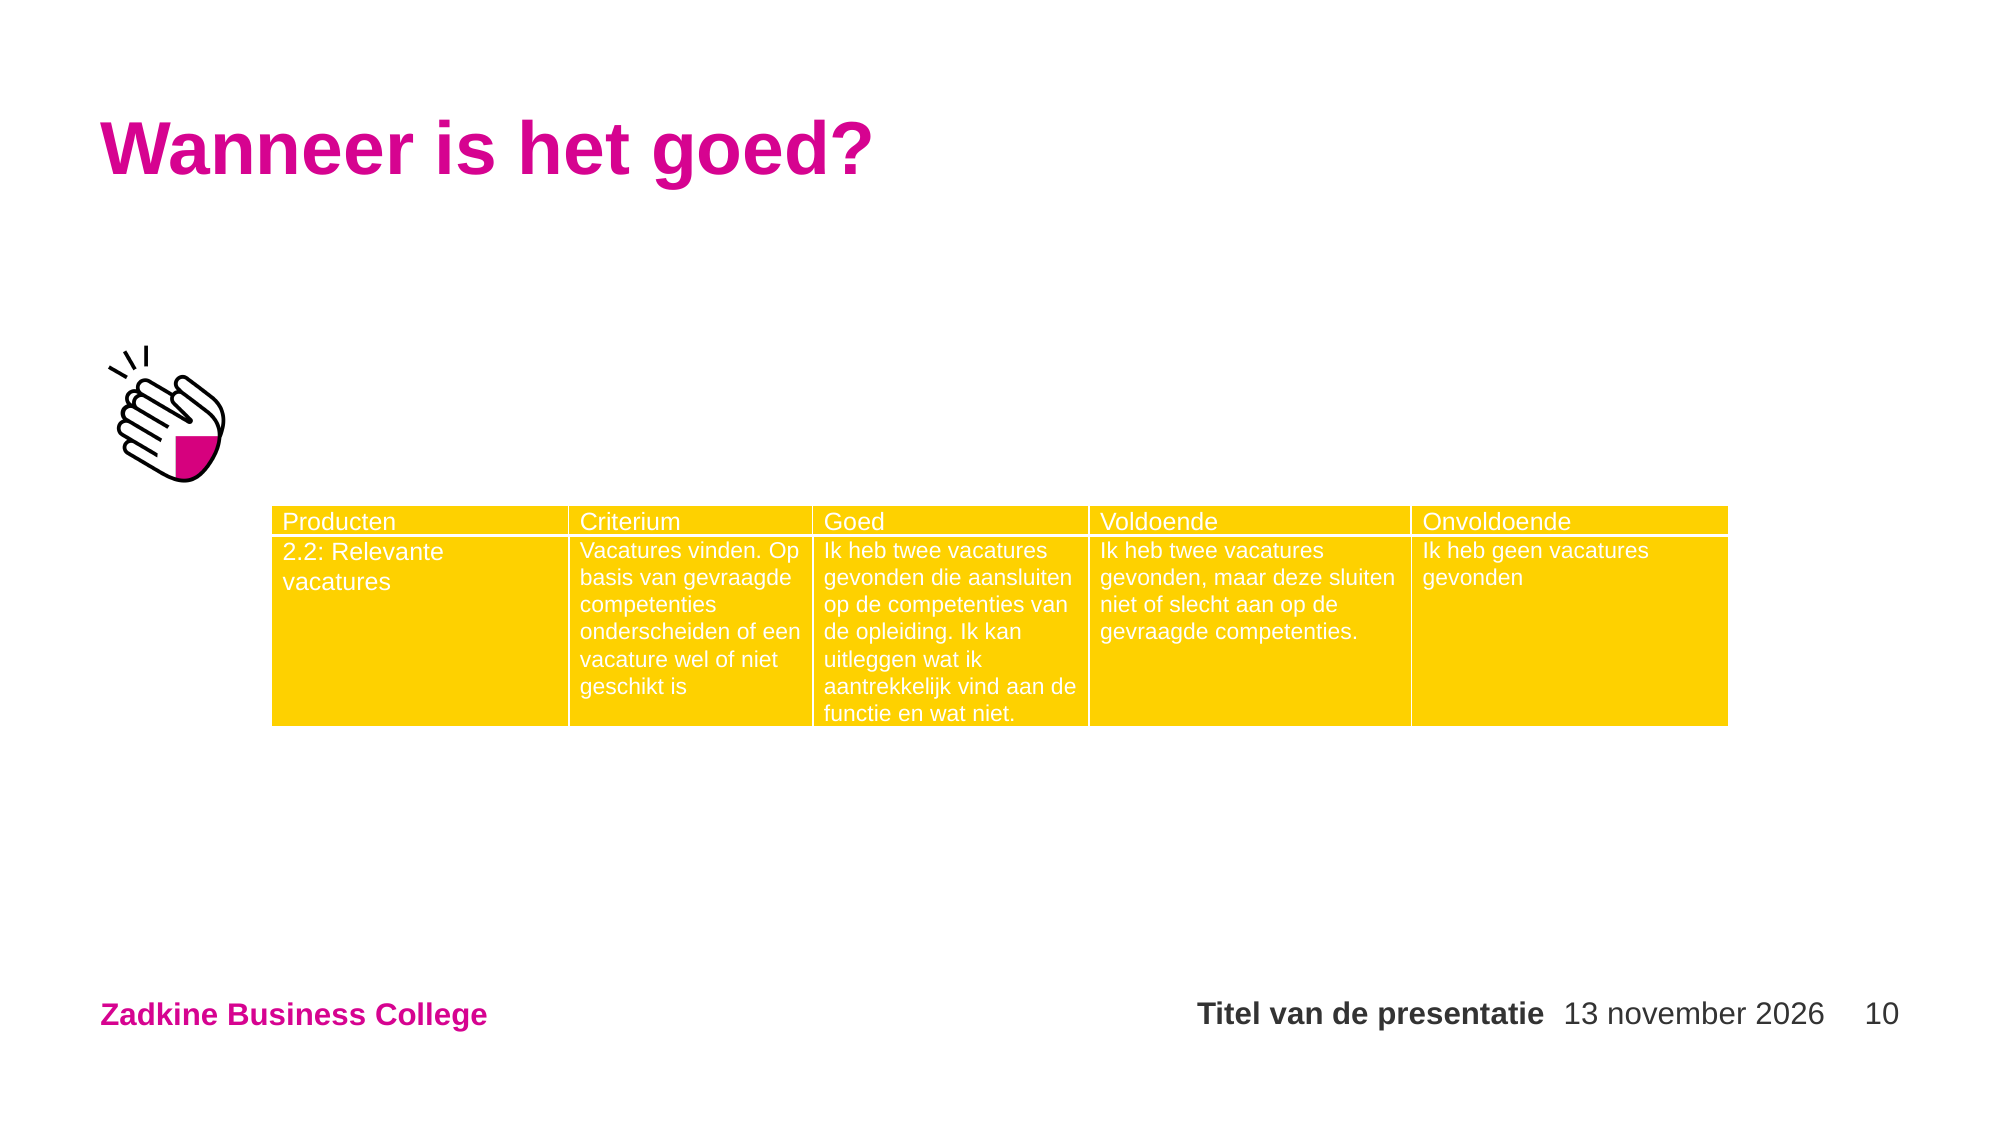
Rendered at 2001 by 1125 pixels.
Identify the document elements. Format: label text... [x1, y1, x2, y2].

table_header Voldoende [1090, 506, 1410, 534]
footer Titel van de presentatie [870, 993, 1546, 1033]
slide_number 10 [1825, 993, 1900, 1033]
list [33, 281, 300, 547]
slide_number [1546, 993, 1825, 1033]
title Wanneer is het goed? [100, 100, 1900, 190]
table_header Vacatures vinden. Op basis van gevraagde competenties onderscheiden of een vacature wel of niet geschikt is [570, 537, 812, 726]
table_header Producten [300, 506, 568, 534]
table_header Goed [813, 506, 1088, 534]
table_header Ik heb twee vacatures gevonden die aansluiten op de competenties van de opleiding. Ik kan uitleggen wat ik aantrekkelijk vind aan de functie en wat niet. [814, 537, 1088, 726]
table_header 2.2: Relevante vacatures [272, 537, 568, 726]
table_header Criterium [569, 506, 812, 534]
table_header Ik heb twee vacatures gevonden, maar deze sluiten niet of slecht aan op de gevraagde competenties. [1090, 537, 1411, 726]
table_header Onvoldoende [1412, 506, 1728, 534]
table_header Ik heb geen vacatures gevonden [1412, 537, 1728, 726]
